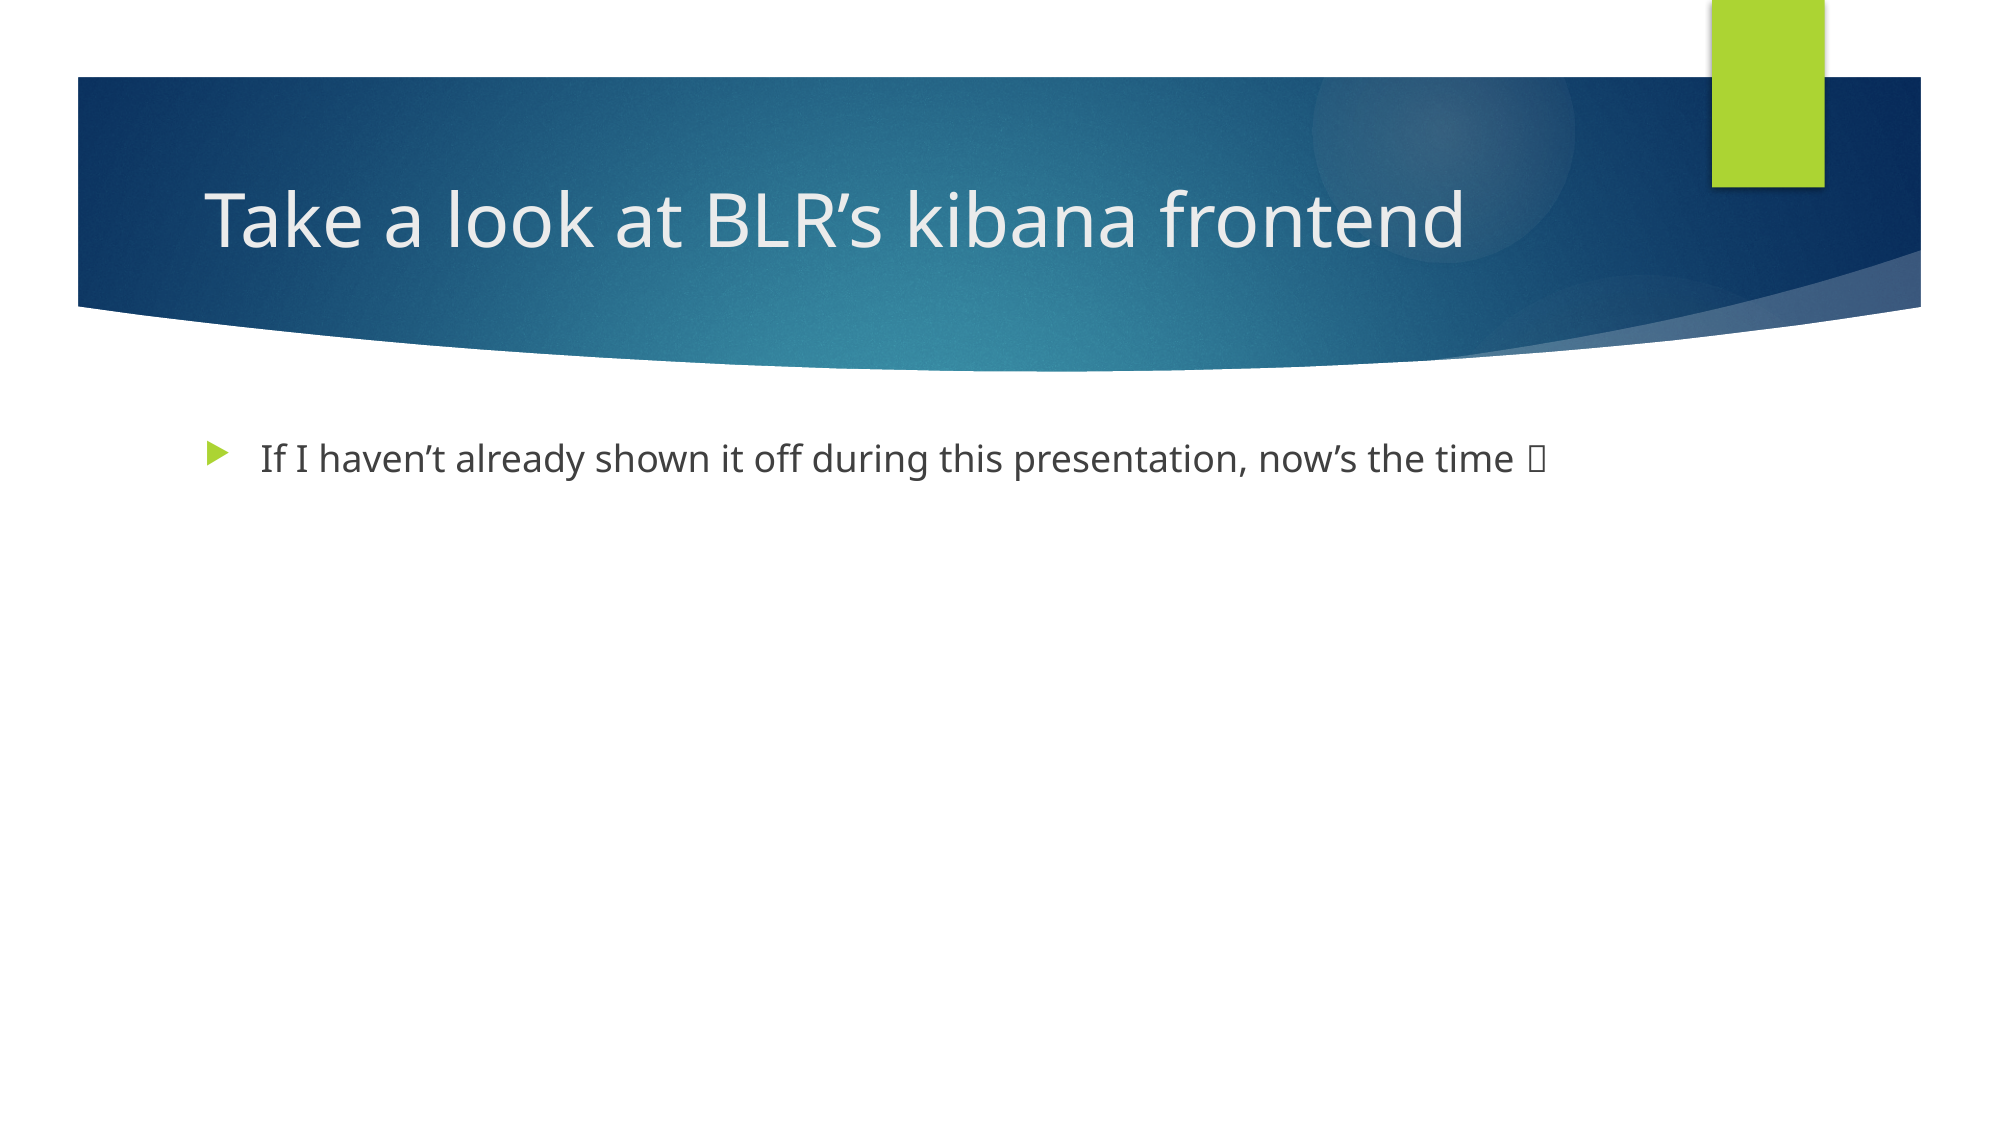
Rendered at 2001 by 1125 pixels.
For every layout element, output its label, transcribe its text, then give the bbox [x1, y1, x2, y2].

title Take a look at BLR’s kibana frontend [189, 159, 1627, 276]
list If I haven’t already shown it off during this presentation, now’s the time  [189, 427, 1627, 988]
